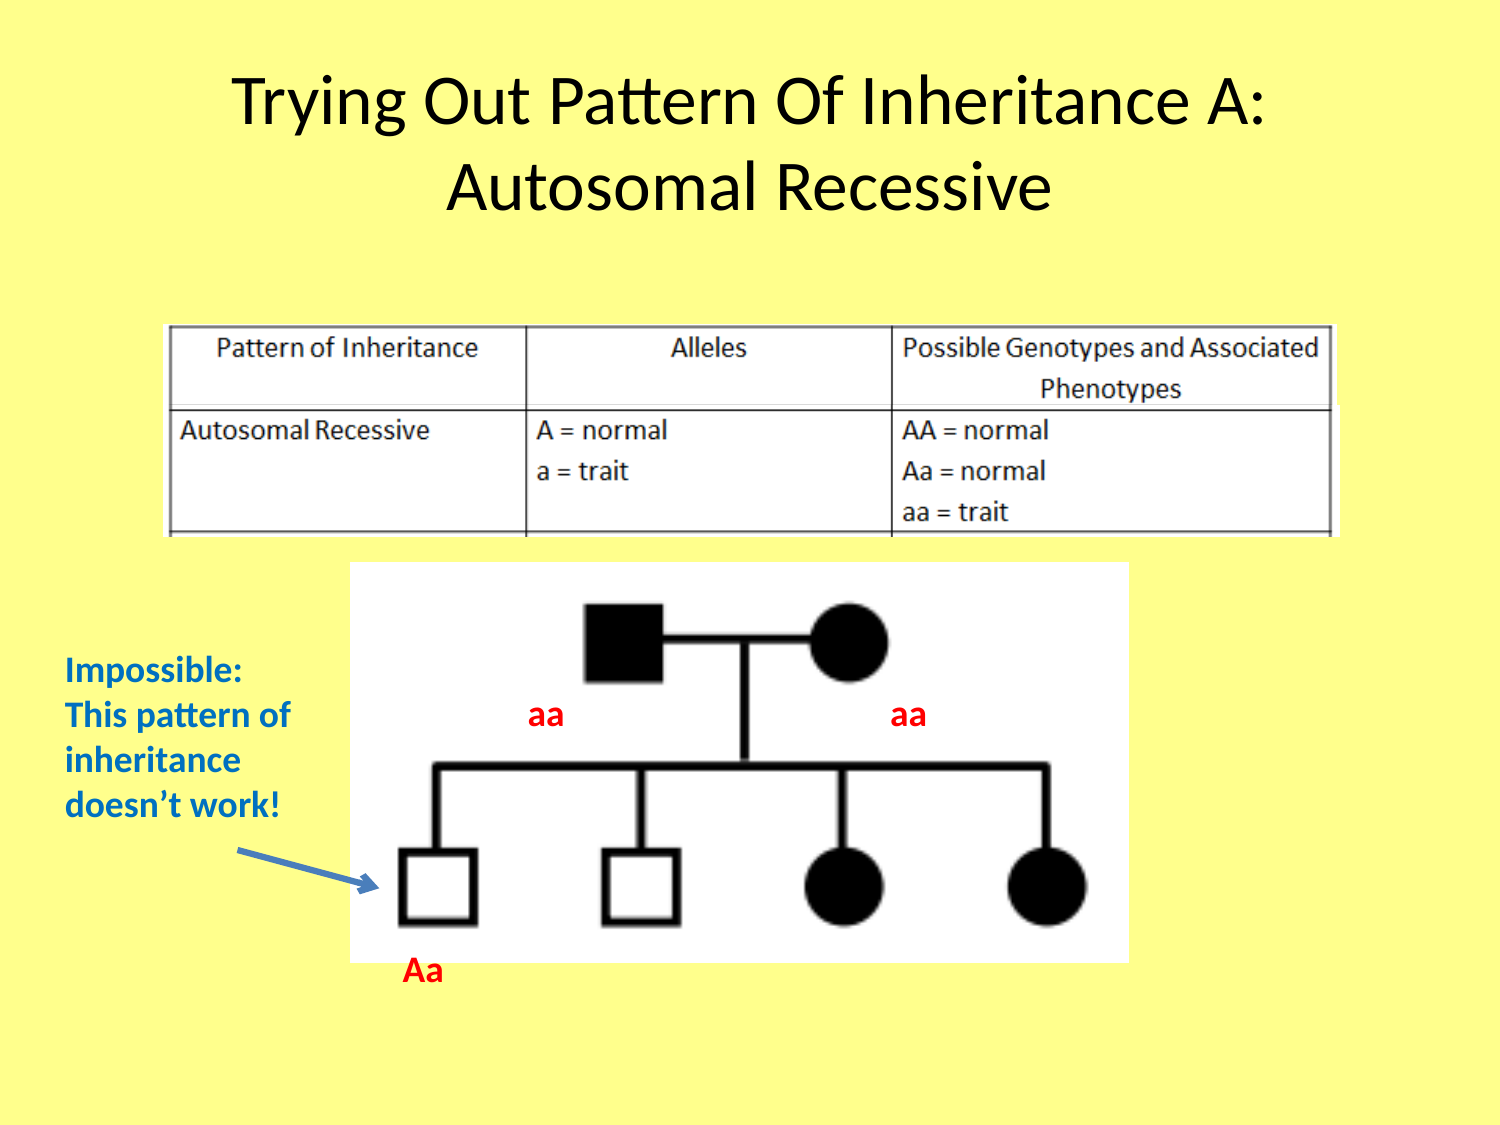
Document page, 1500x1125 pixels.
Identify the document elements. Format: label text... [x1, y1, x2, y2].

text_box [237, 849, 380, 889]
title Trying Out Pattern Of Inheritance A: Autosomal Recessive [75, 45, 1425, 233]
picture [162, 324, 1341, 538]
picture [349, 562, 1129, 963]
text_box Impossible: This pattern of inheritance doesn’t work! [50, 637, 313, 833]
text_box Aa [387, 971, 459, 998]
